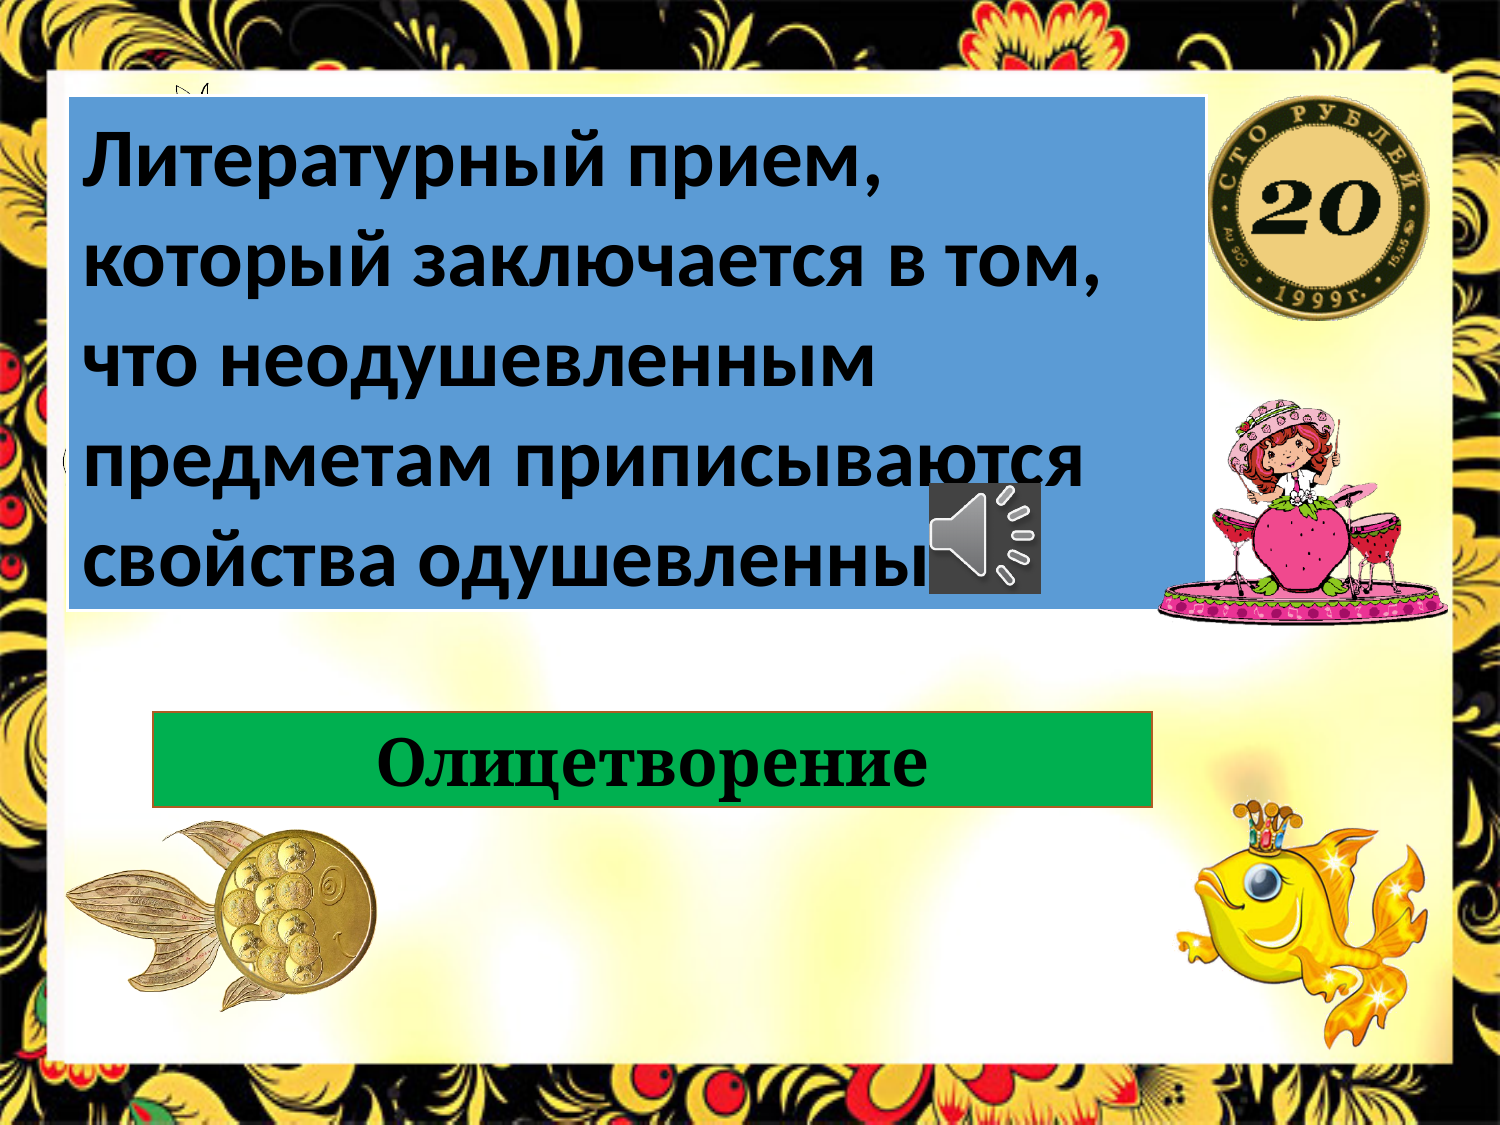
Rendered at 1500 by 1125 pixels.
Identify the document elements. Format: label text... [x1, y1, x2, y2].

text_box Литературный прием, который заключается в том, что неодушевленным предметам приписываются свойства одушевленных [66, 94, 1208, 612]
text_box Олицетворение [152, 711, 1153, 808]
picture [0, 0, 1500, 1125]
